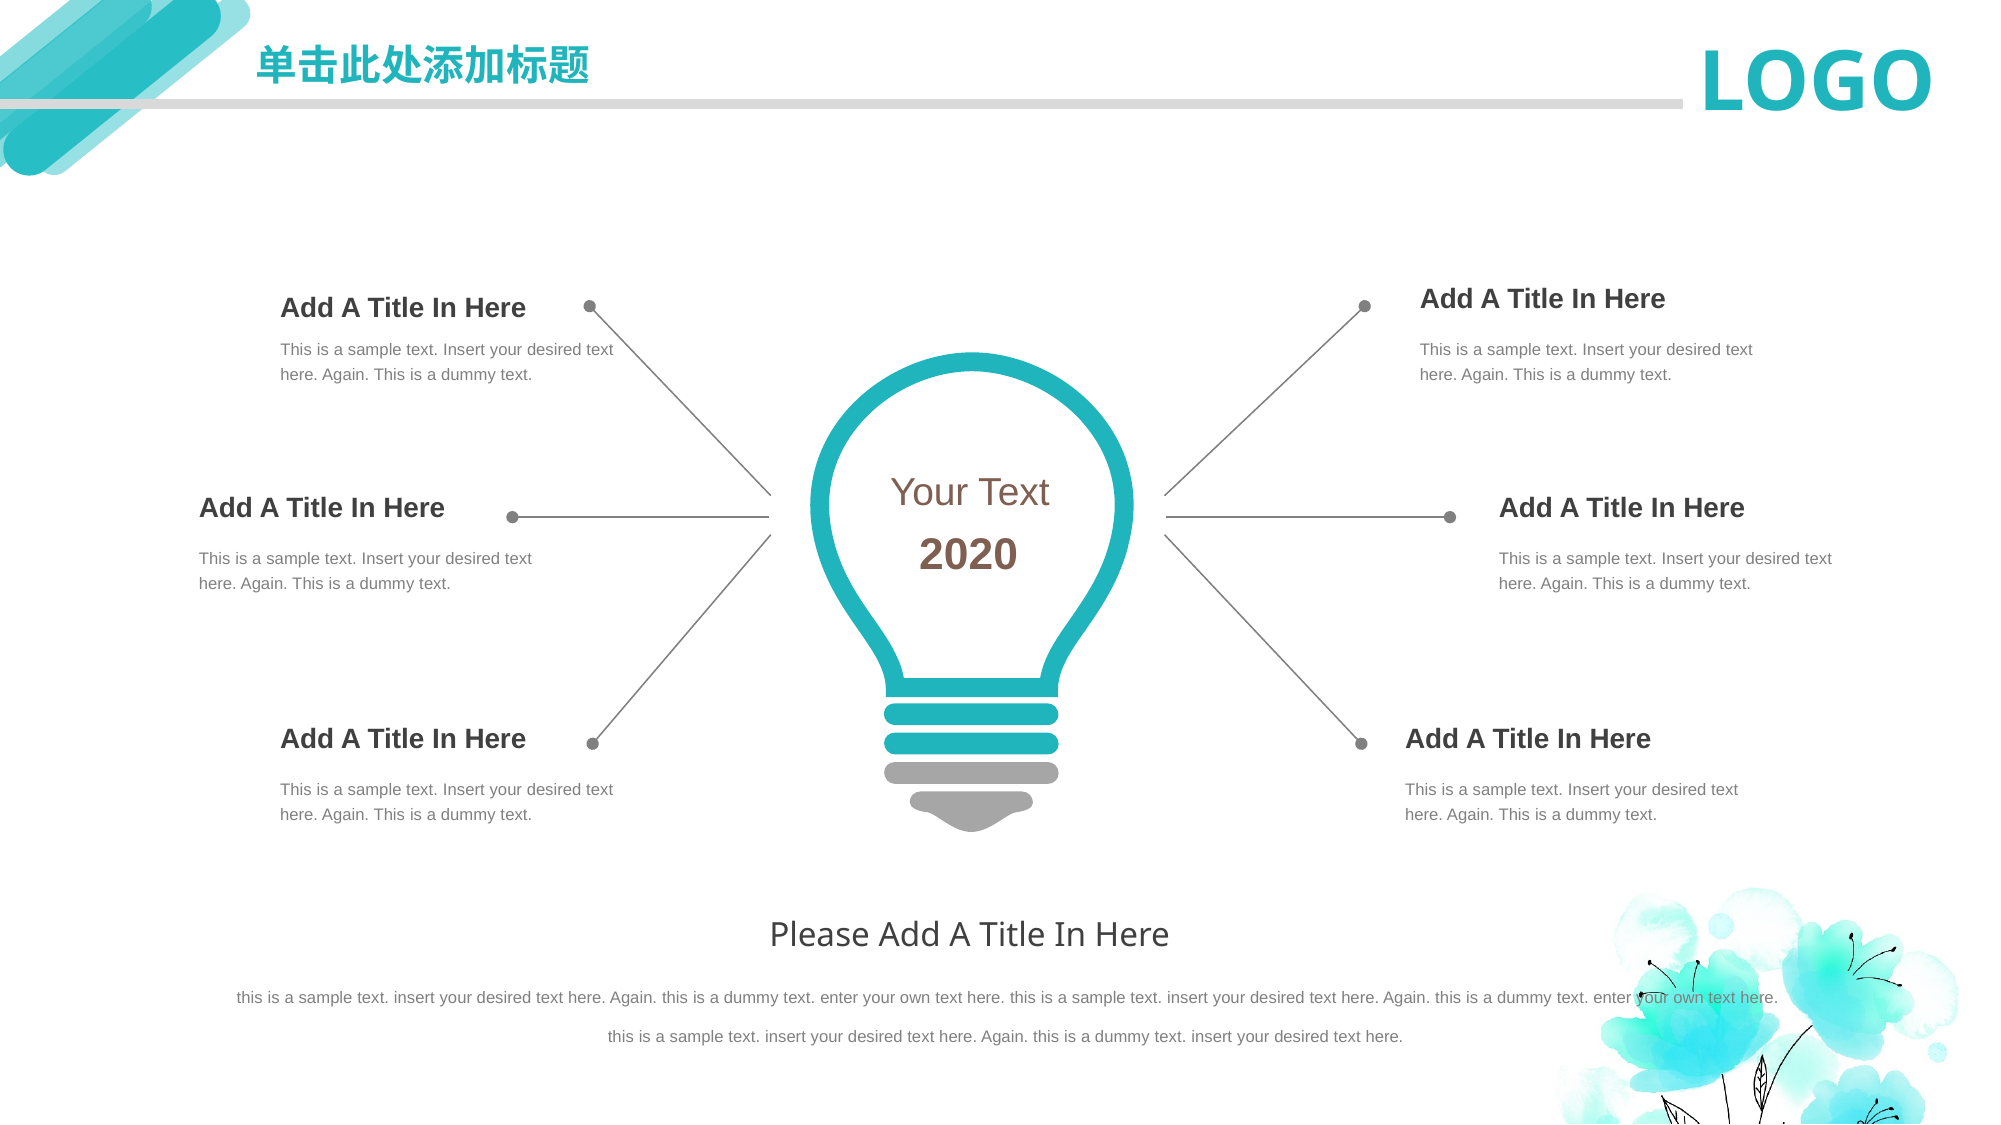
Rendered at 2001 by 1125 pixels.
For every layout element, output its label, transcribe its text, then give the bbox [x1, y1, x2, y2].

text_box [211, 905, 1807, 1057]
text_box 单击此处添加标题 [241, 31, 605, 97]
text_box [512, 306, 771, 744]
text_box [1405, 282, 1776, 393]
text_box LOGO [1683, 19, 2000, 135]
picture [1552, 810, 1960, 1124]
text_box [184, 490, 556, 601]
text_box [1390, 721, 1762, 832]
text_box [808, 352, 1136, 832]
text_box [1164, 306, 1450, 744]
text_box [265, 282, 637, 393]
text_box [265, 721, 637, 832]
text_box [1484, 490, 1856, 601]
